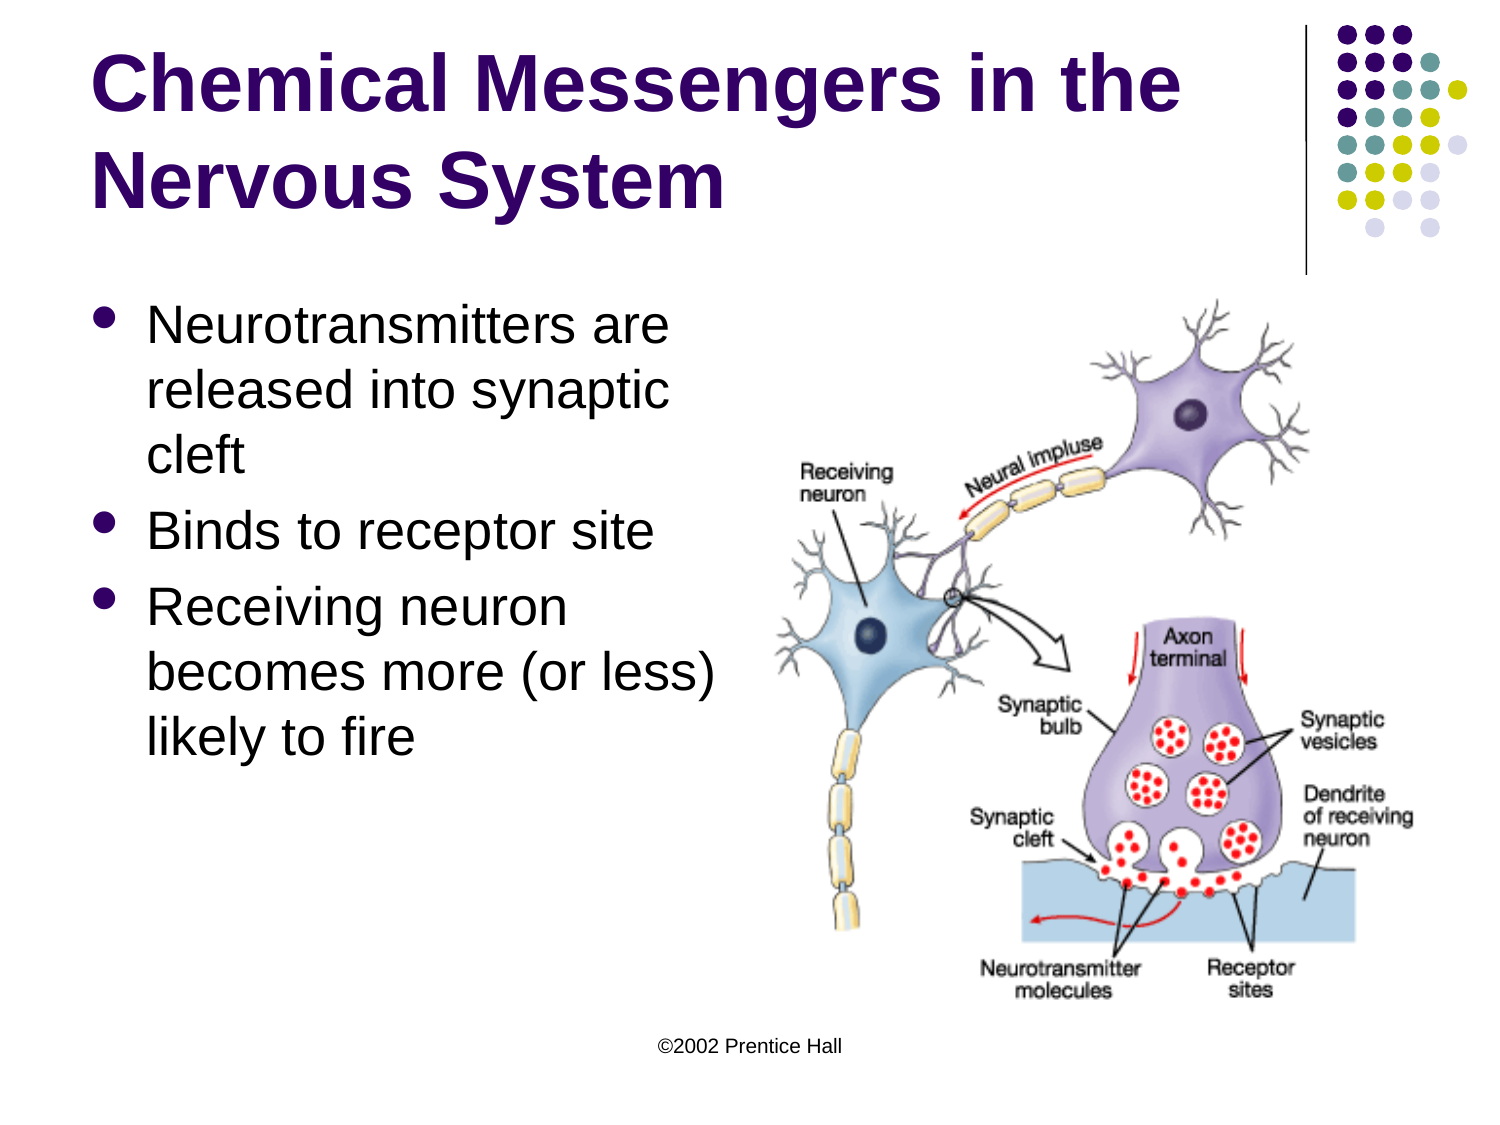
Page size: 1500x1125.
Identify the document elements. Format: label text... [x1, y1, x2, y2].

title Chemical Messengers in the Nervous System [75, 20, 1313, 233]
list Neurotransmitters are released into synaptic cleft Binds to receptor site Receiving neuron becomes more (or less) likely to fire [75, 282, 737, 1006]
footer ©2002 Prentice Hall [512, 1025, 988, 1100]
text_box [765, 281, 1423, 1006]
